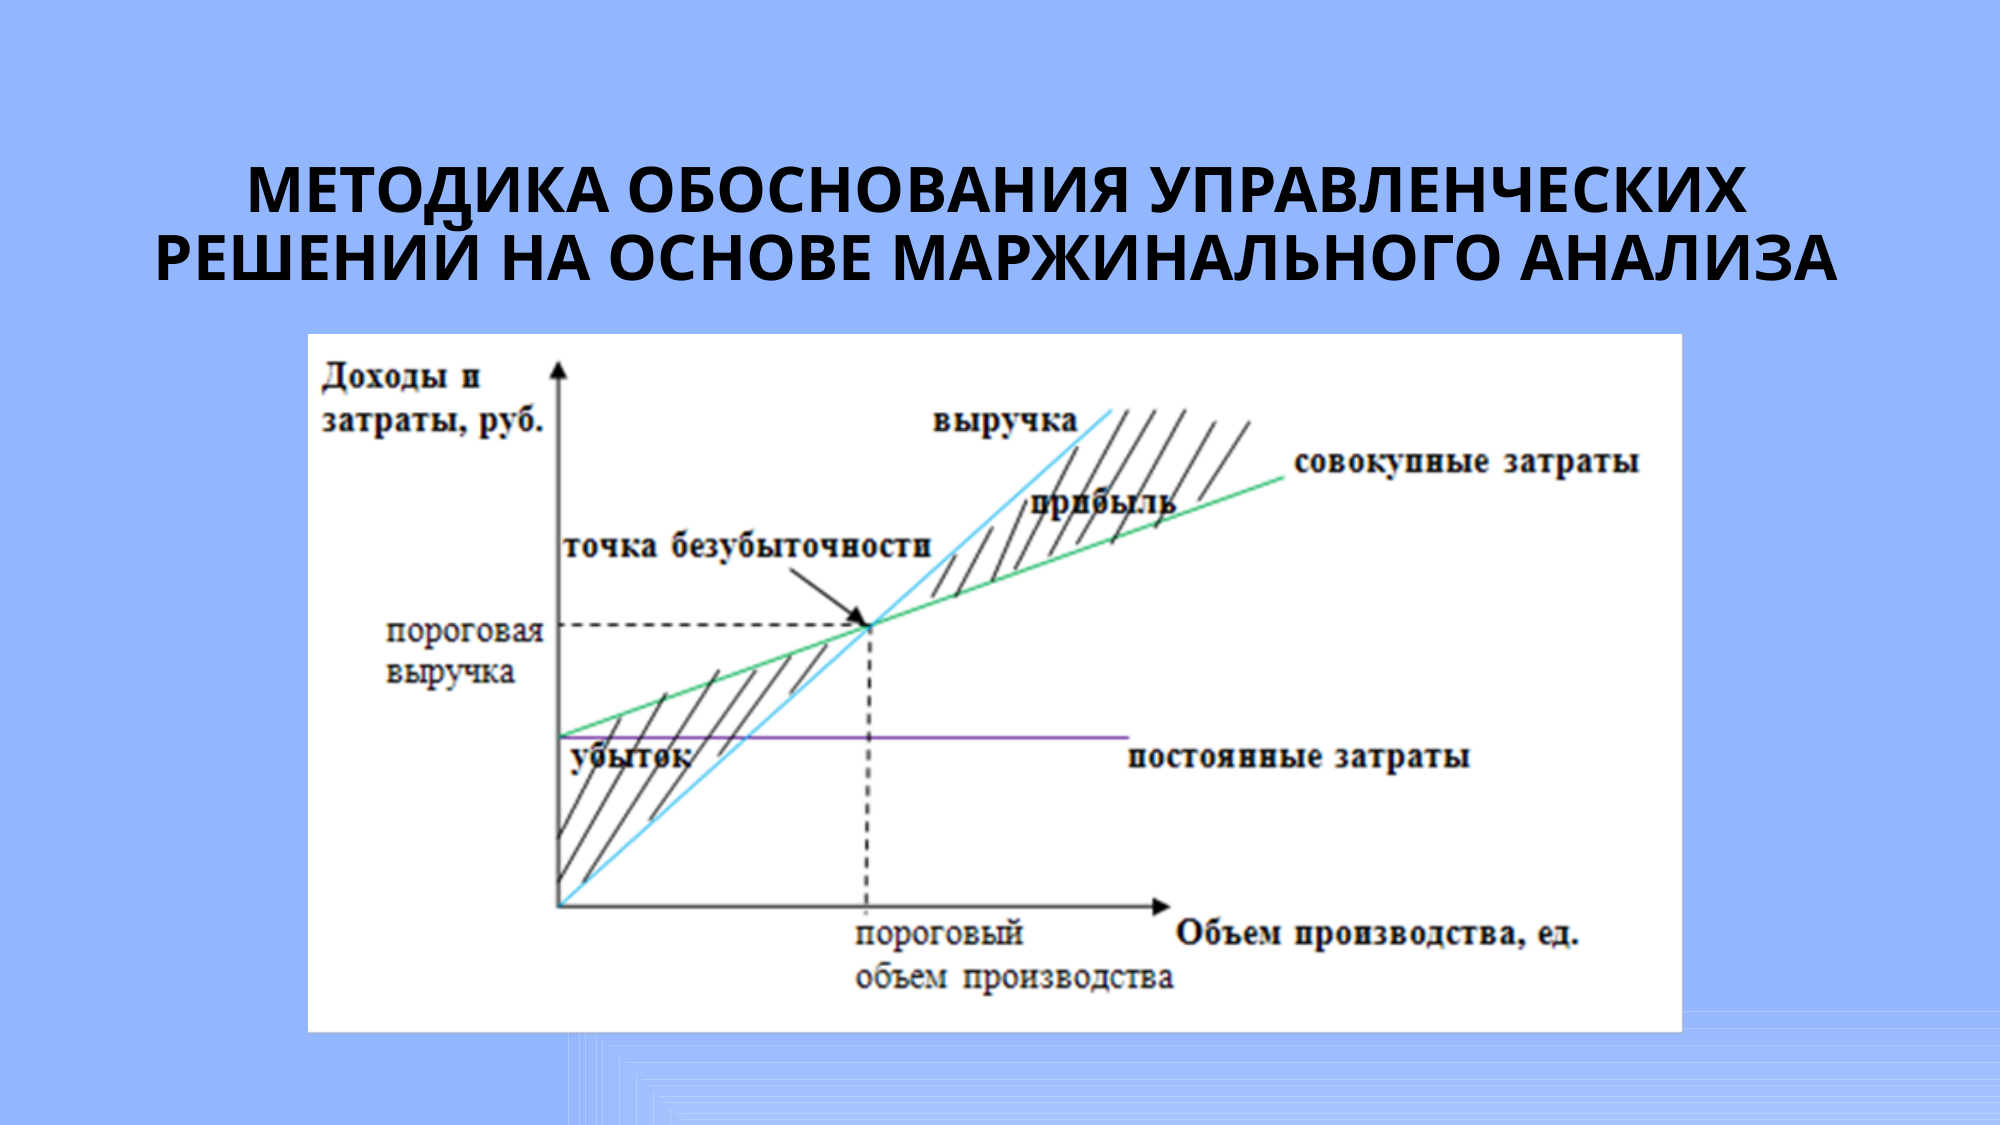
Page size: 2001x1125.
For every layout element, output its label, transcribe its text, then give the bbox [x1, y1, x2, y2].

picture [308, 334, 1686, 1036]
title МЕТОДИКА ОБОСНОВАНИЯ УПРАВЛЕНЧЕСКИХ РЕШЕНИЙ НА ОСНОВЕ МАРЖИНАЛЬНОГО АНАЛИЗА [134, 117, 1860, 335]
